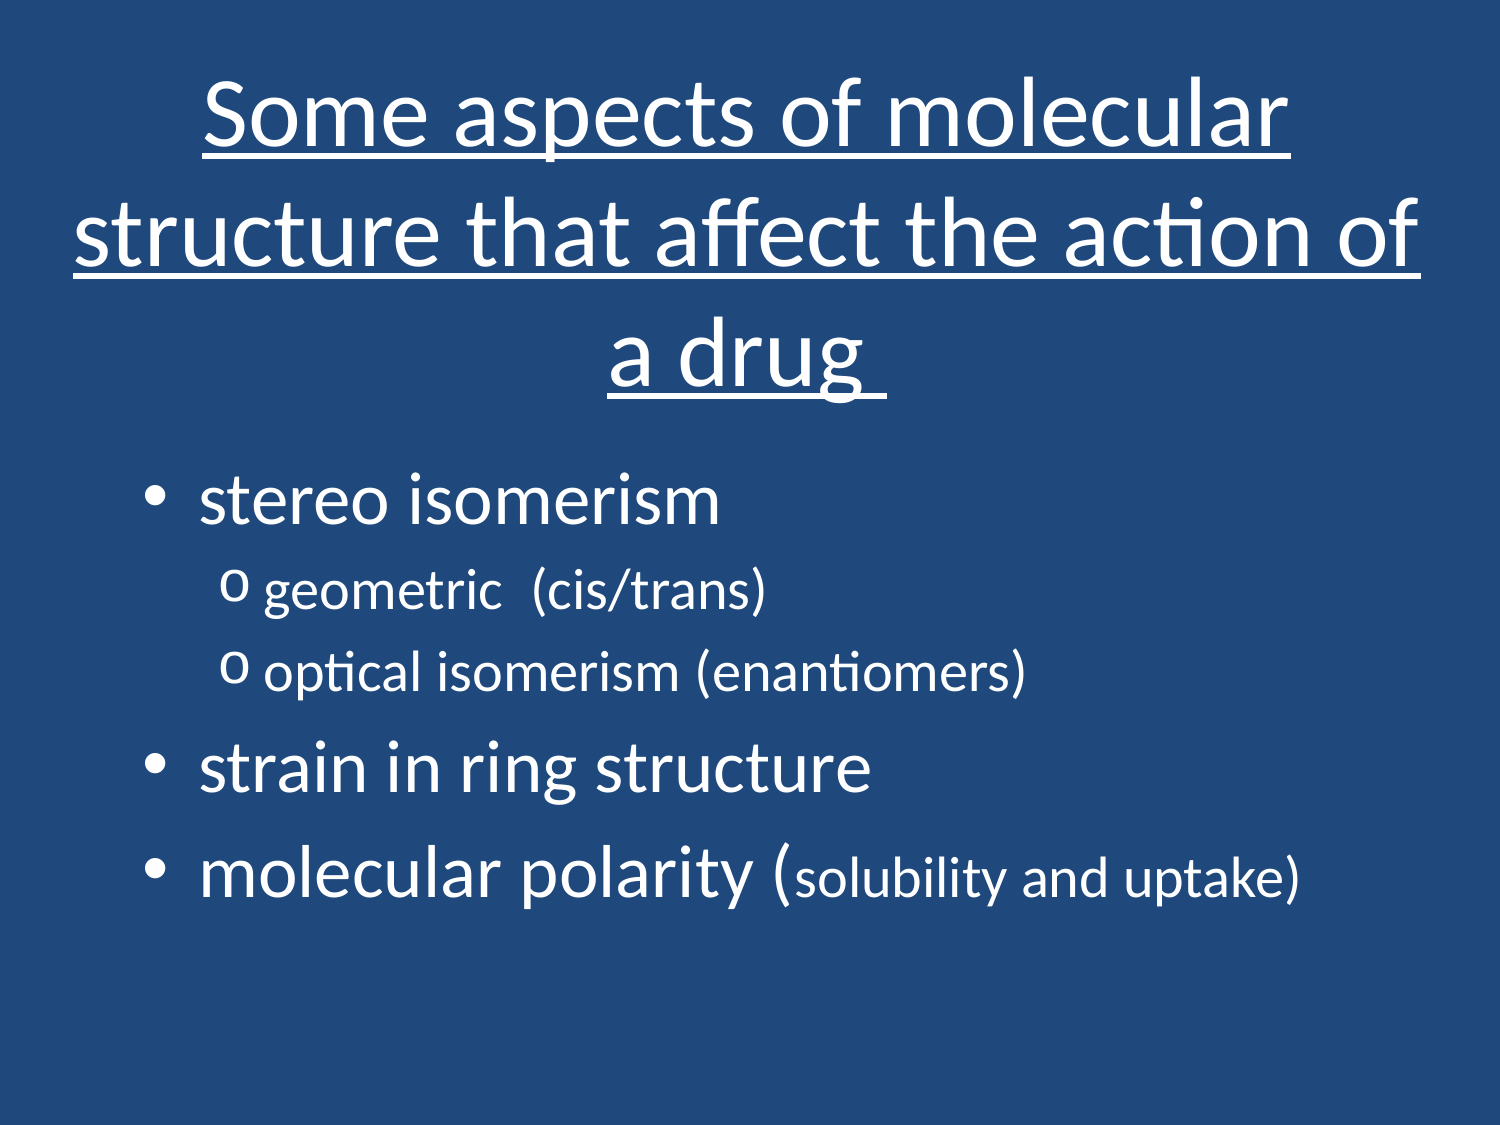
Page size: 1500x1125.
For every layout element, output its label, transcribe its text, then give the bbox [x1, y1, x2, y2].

list stereo isomerism geometric (cis/trans) optical isomerism (enantiomers) strain in ring structure molecular polarity (solubility and uptake) [127, 442, 1374, 1005]
title Some aspects of molecular structure that affect the action of a drug [35, 132, 1459, 321]
